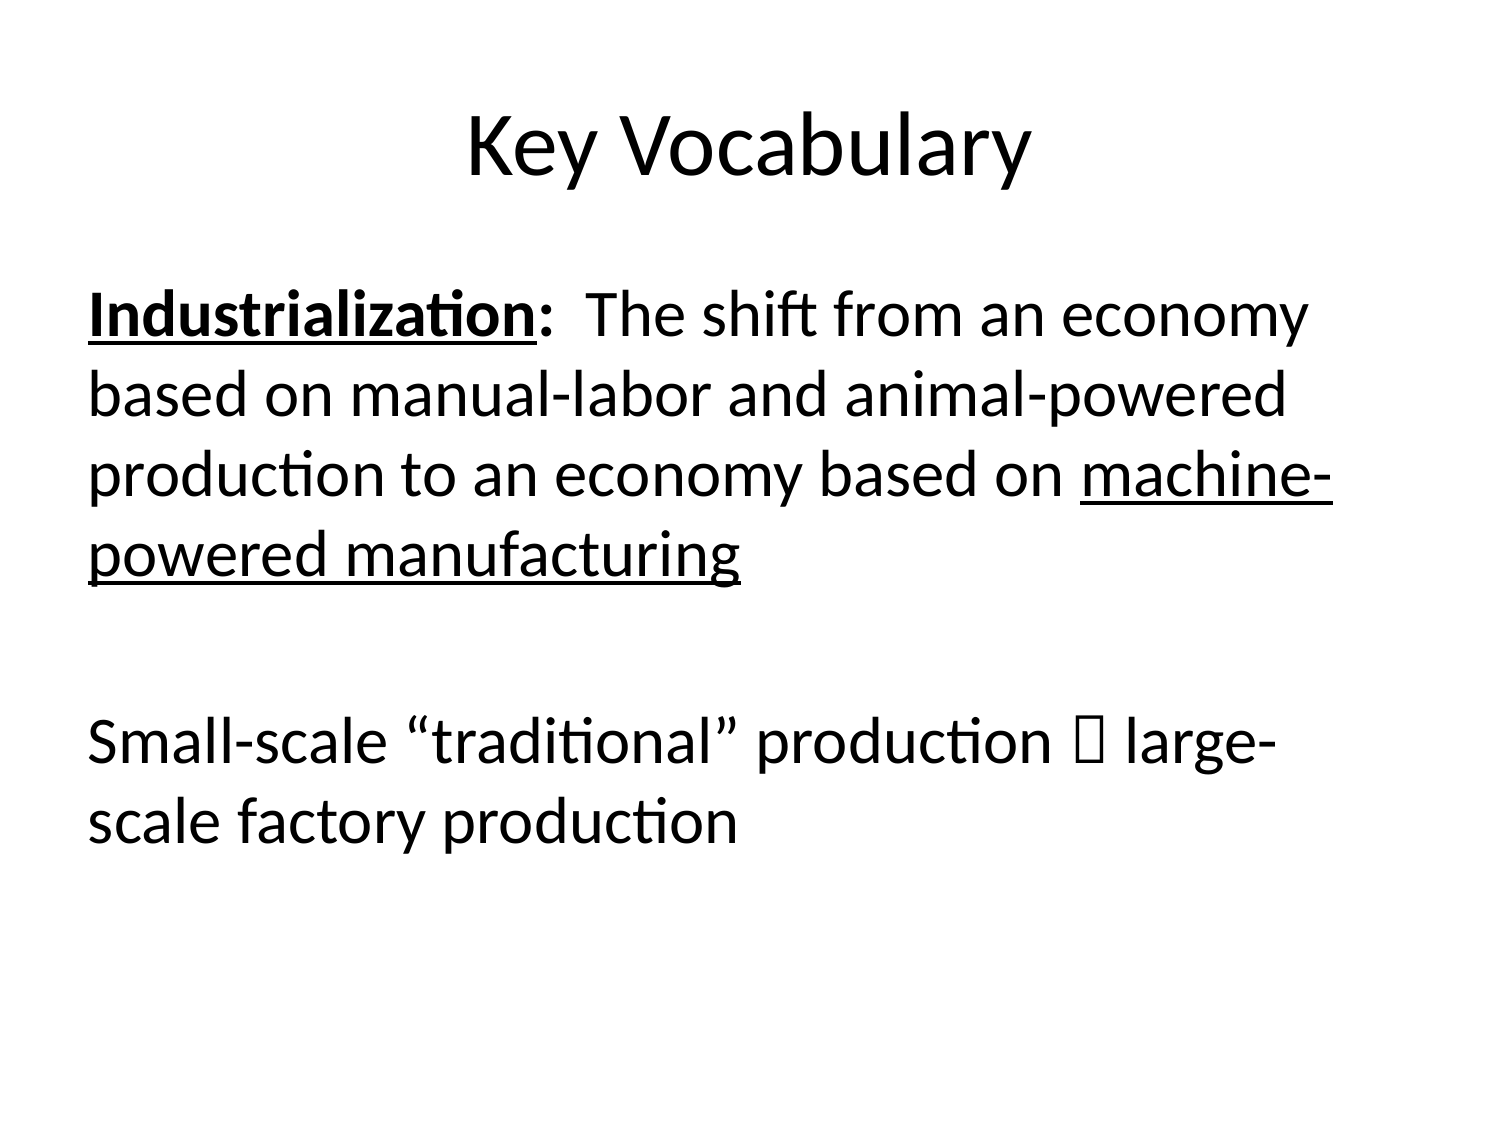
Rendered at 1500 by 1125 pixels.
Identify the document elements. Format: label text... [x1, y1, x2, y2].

list Industrialization: The shift from an economy based on manual-labor and animal-powered production to an economy based on machine-powered manufacturing Small-scale “traditional” production  large-scale factory production [72, 262, 1423, 1005]
title Key Vocabulary [75, 45, 1425, 233]
